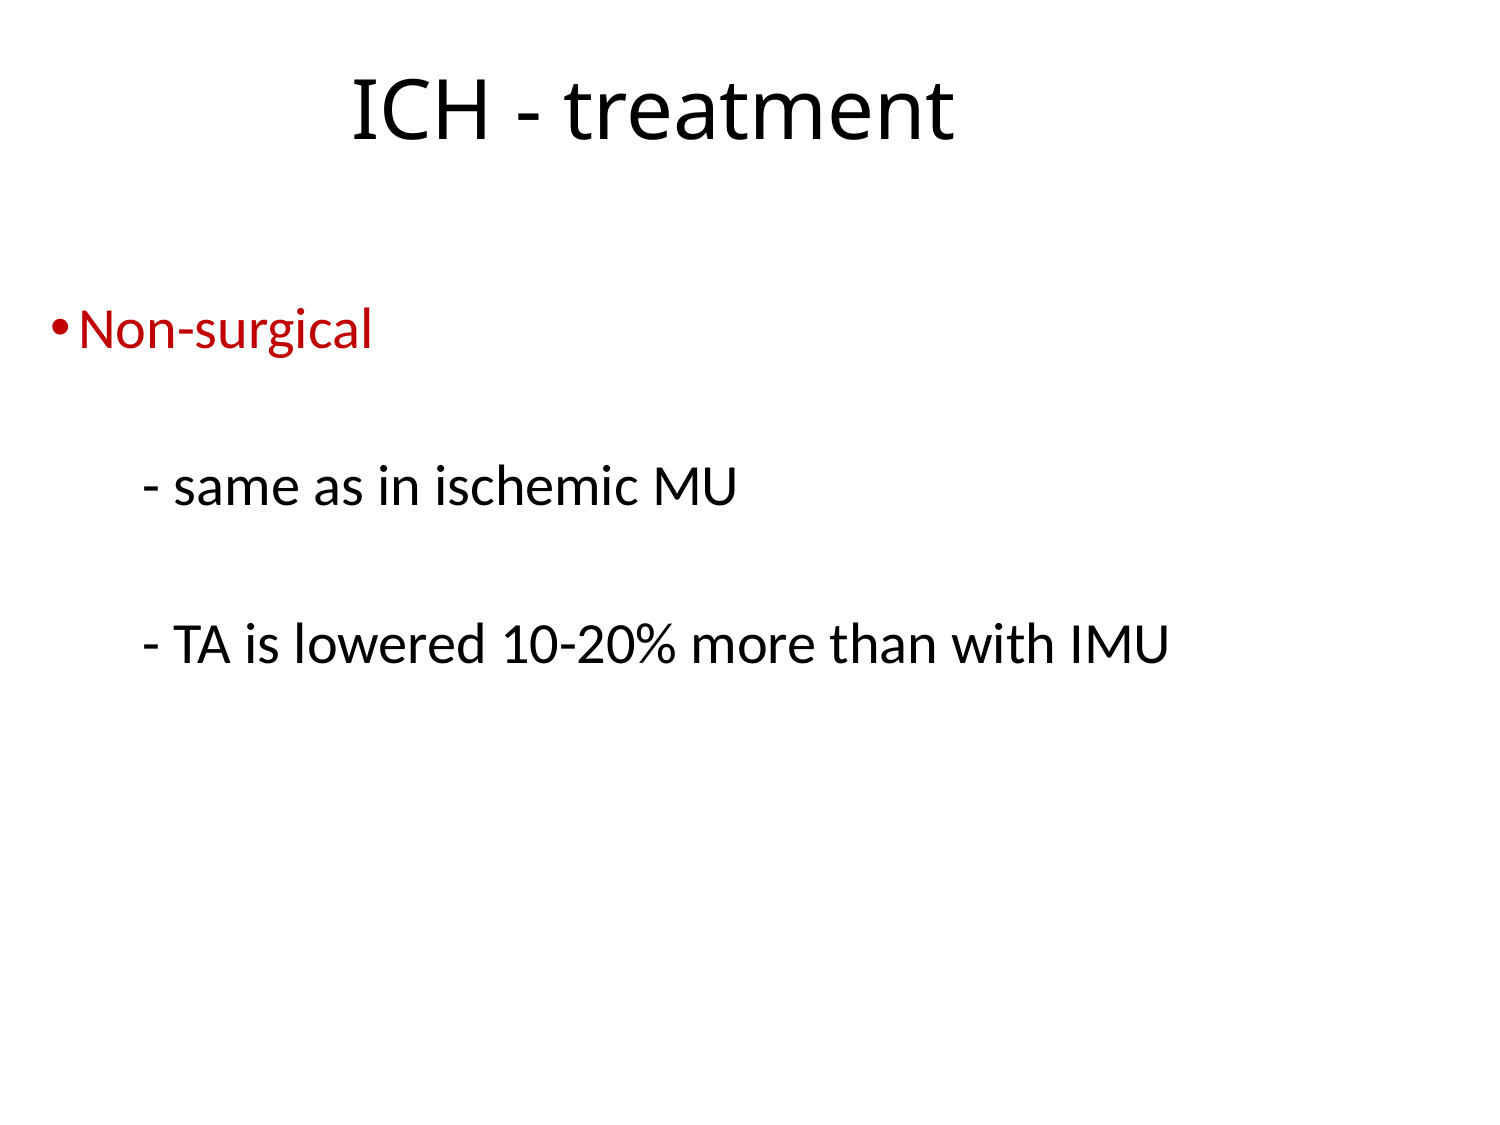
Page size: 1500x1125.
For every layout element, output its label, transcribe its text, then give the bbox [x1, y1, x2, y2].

list Non-surgical - same as in ischemic MU - TA is lowered 10-20% more than with IMU [35, 290, 1500, 1125]
title ICH - treatment [75, 40, 1451, 185]
